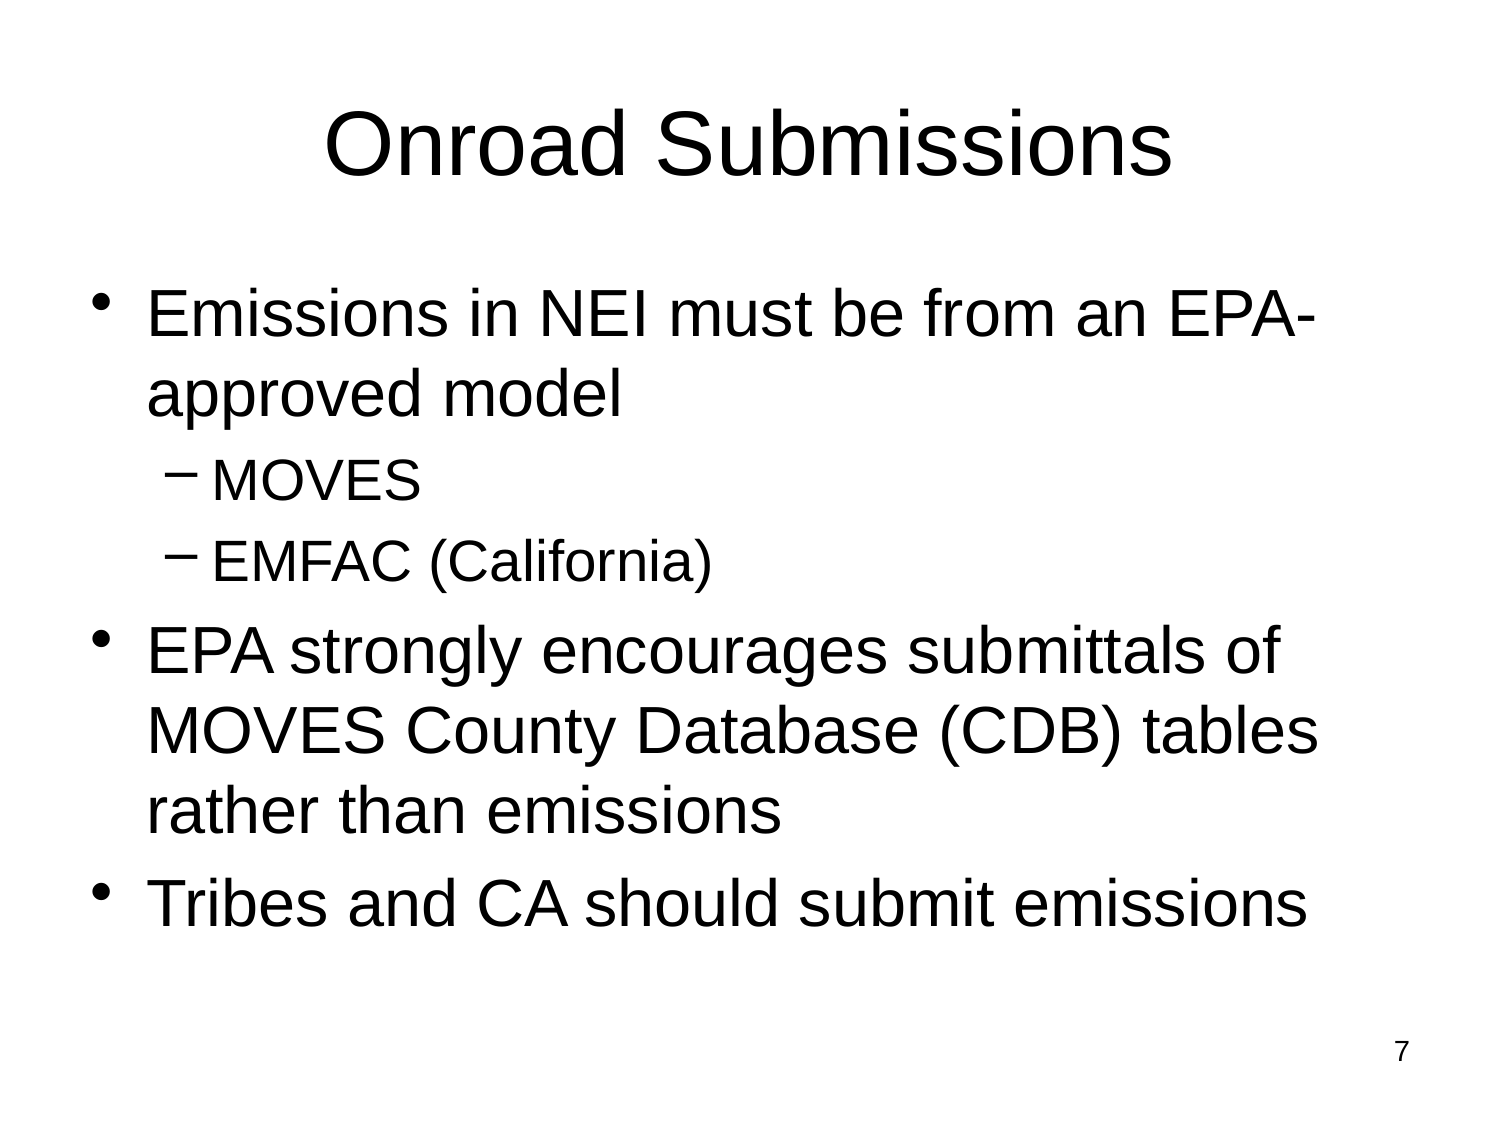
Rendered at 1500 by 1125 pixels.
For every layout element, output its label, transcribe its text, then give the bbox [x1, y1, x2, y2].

list Emissions in NEI must be from an EPA-approved model MOVES EMFAC (California) EPA strongly encourages submittals of MOVES County Database (CDB) tables rather than emissions Tribes and CA should submit emissions [74, 262, 1426, 1006]
slide_number 7 [1074, 1024, 1426, 1103]
title Onroad Submissions [74, 44, 1426, 233]
